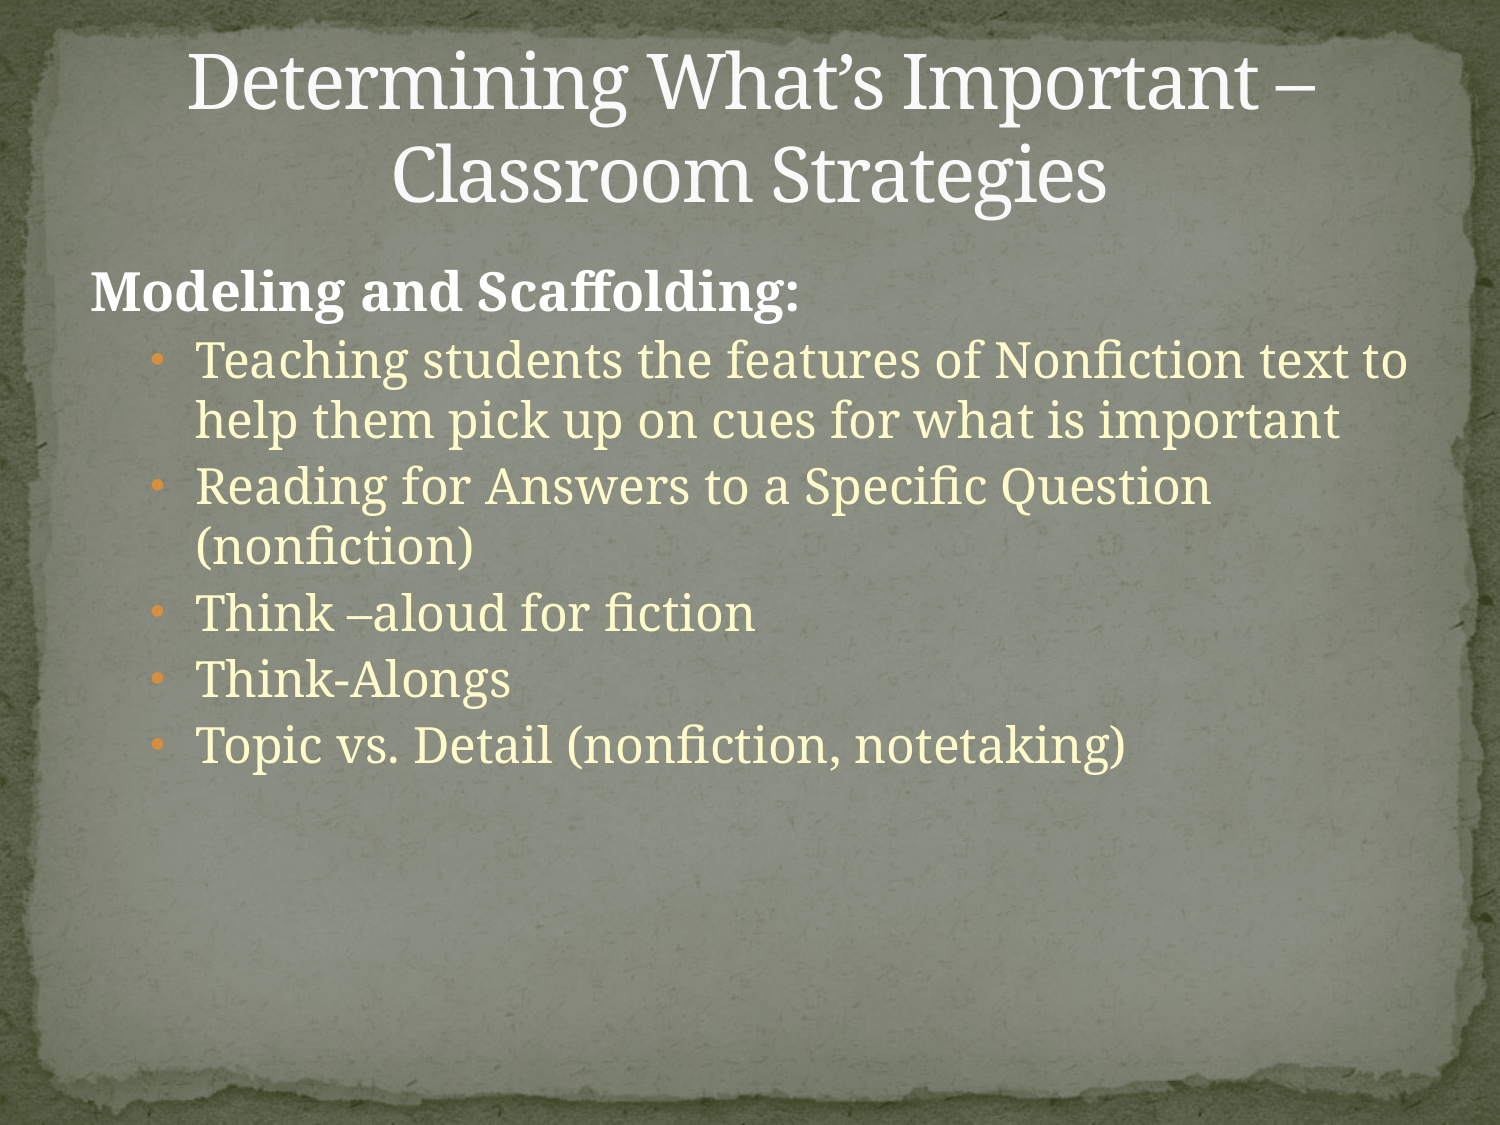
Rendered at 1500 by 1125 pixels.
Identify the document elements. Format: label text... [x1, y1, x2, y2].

list Modeling and Scaffolding: Teaching students the features of Nonfiction text to help them pick up on cues for what is important Reading for Answers to a Specific Question (nonfiction) Think –aloud for fiction Think-Alongs Topic vs. Detail (nonfiction, notetaking) [74, 249, 1426, 1001]
title Determining What’s Important –Classroom Strategies [74, 24, 1425, 225]
